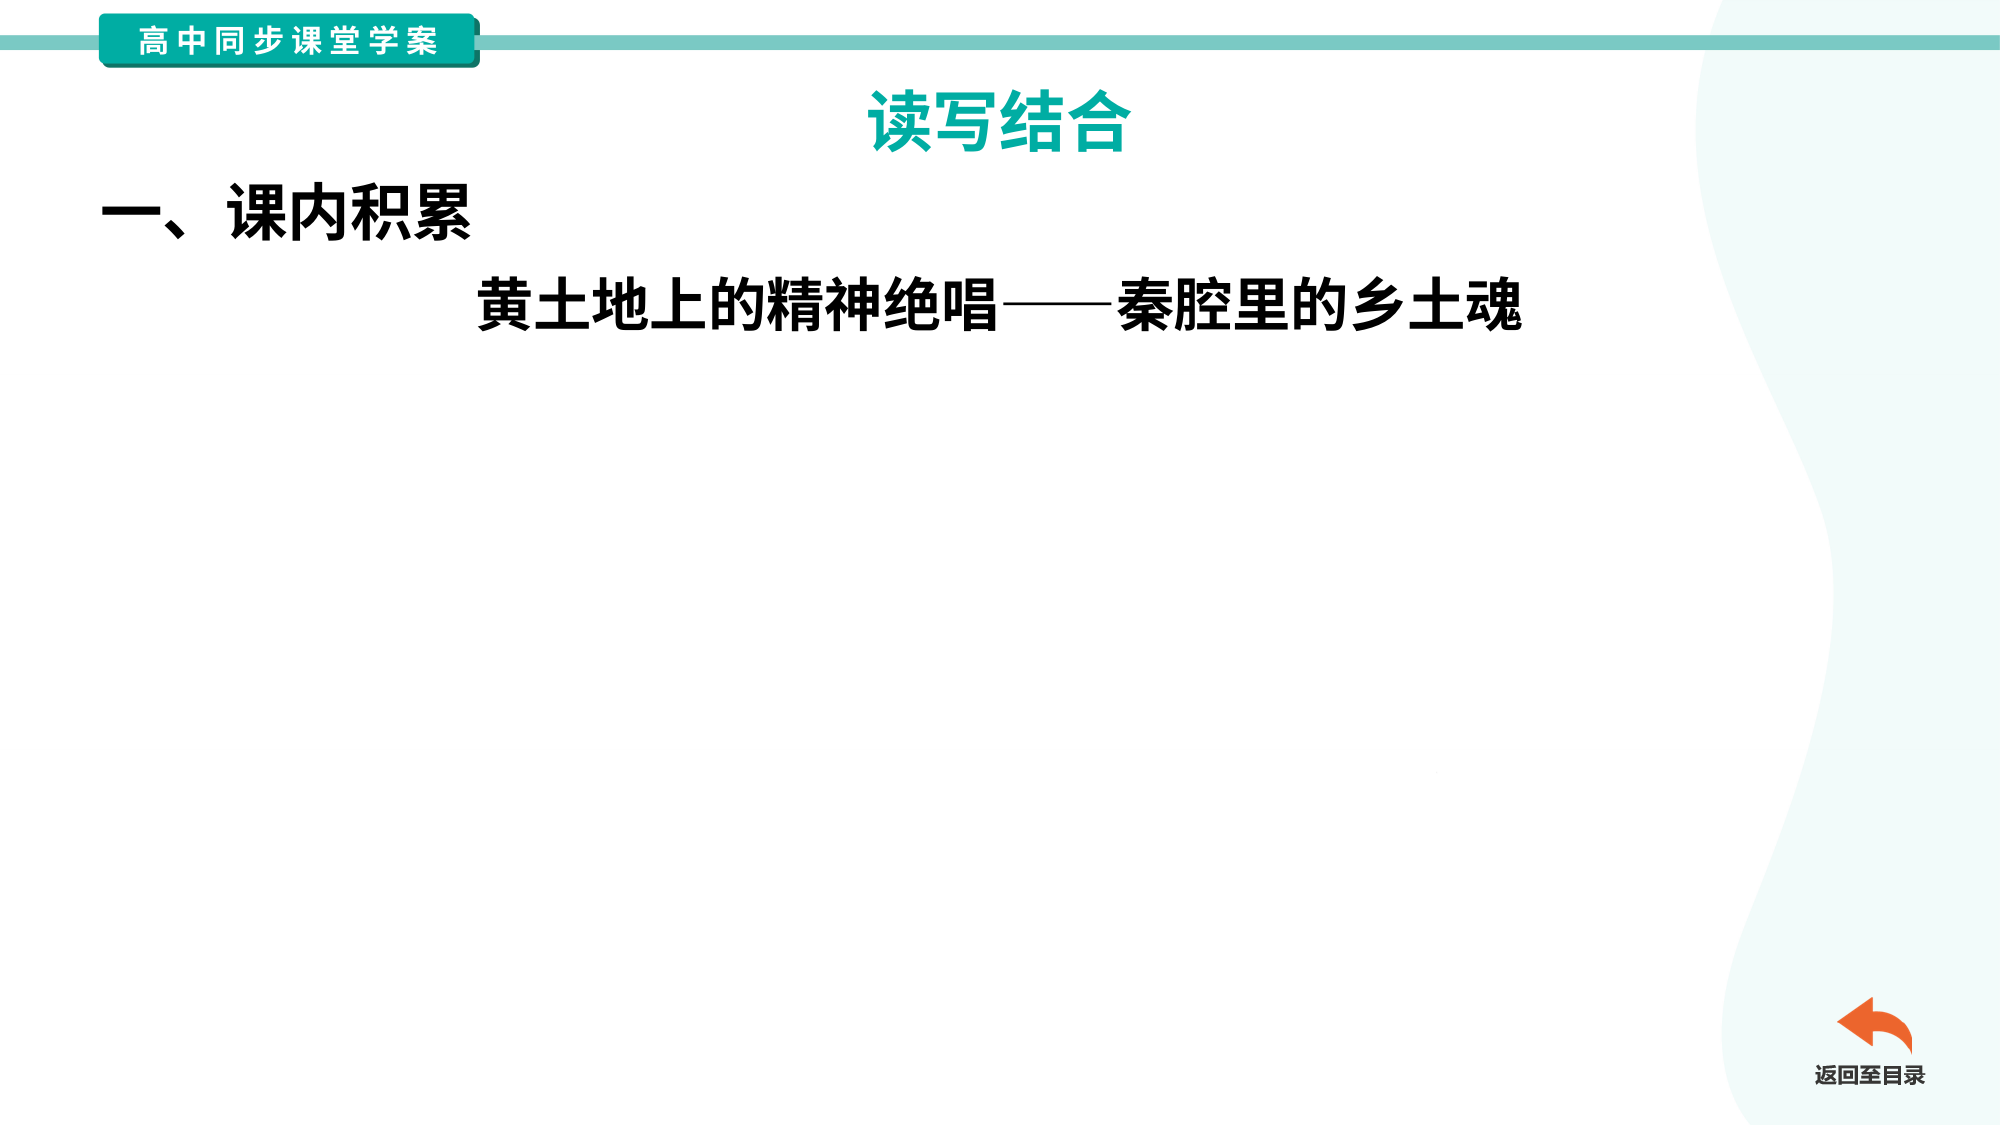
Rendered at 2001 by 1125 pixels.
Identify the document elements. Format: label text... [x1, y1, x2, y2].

picture [0, 0, 2000, 1125]
text_box 一、课内积累 [100, 158, 1899, 243]
text_box 读写结合 [100, 76, 1899, 157]
text_box 黄土地上的精神绝唱——秦腔里的乡土魂 贾平凹在《秦腔》中以质朴笔触剖开三秦大地的文化肌理：秦腔 的 “慢” 是台上演员“慢慢地蹲下去又站起来”的功底沉淀，亦是台下秦 人矮下身躯、拉长脖子的全情投入。这门根植于黄土地的艺术，既是 狂风般粗犷的地域性格外化——秦人的汗珠子摔八瓣，吼出生活的厚 重；也是对奇景如画的细腻咂摸——暮色里的戏台、烟雾中的唱段， 织就秦人精神的经纬。文中没有华丽辞藻，却用“神圣的不可动摇的基 础”等表白，将秦腔从单纯的戏曲升华为秦地精神的图腾，让传统艺术 与土地、人民的血脉联系可触可感。#1.1 [100, 252, 1899, 1012]
